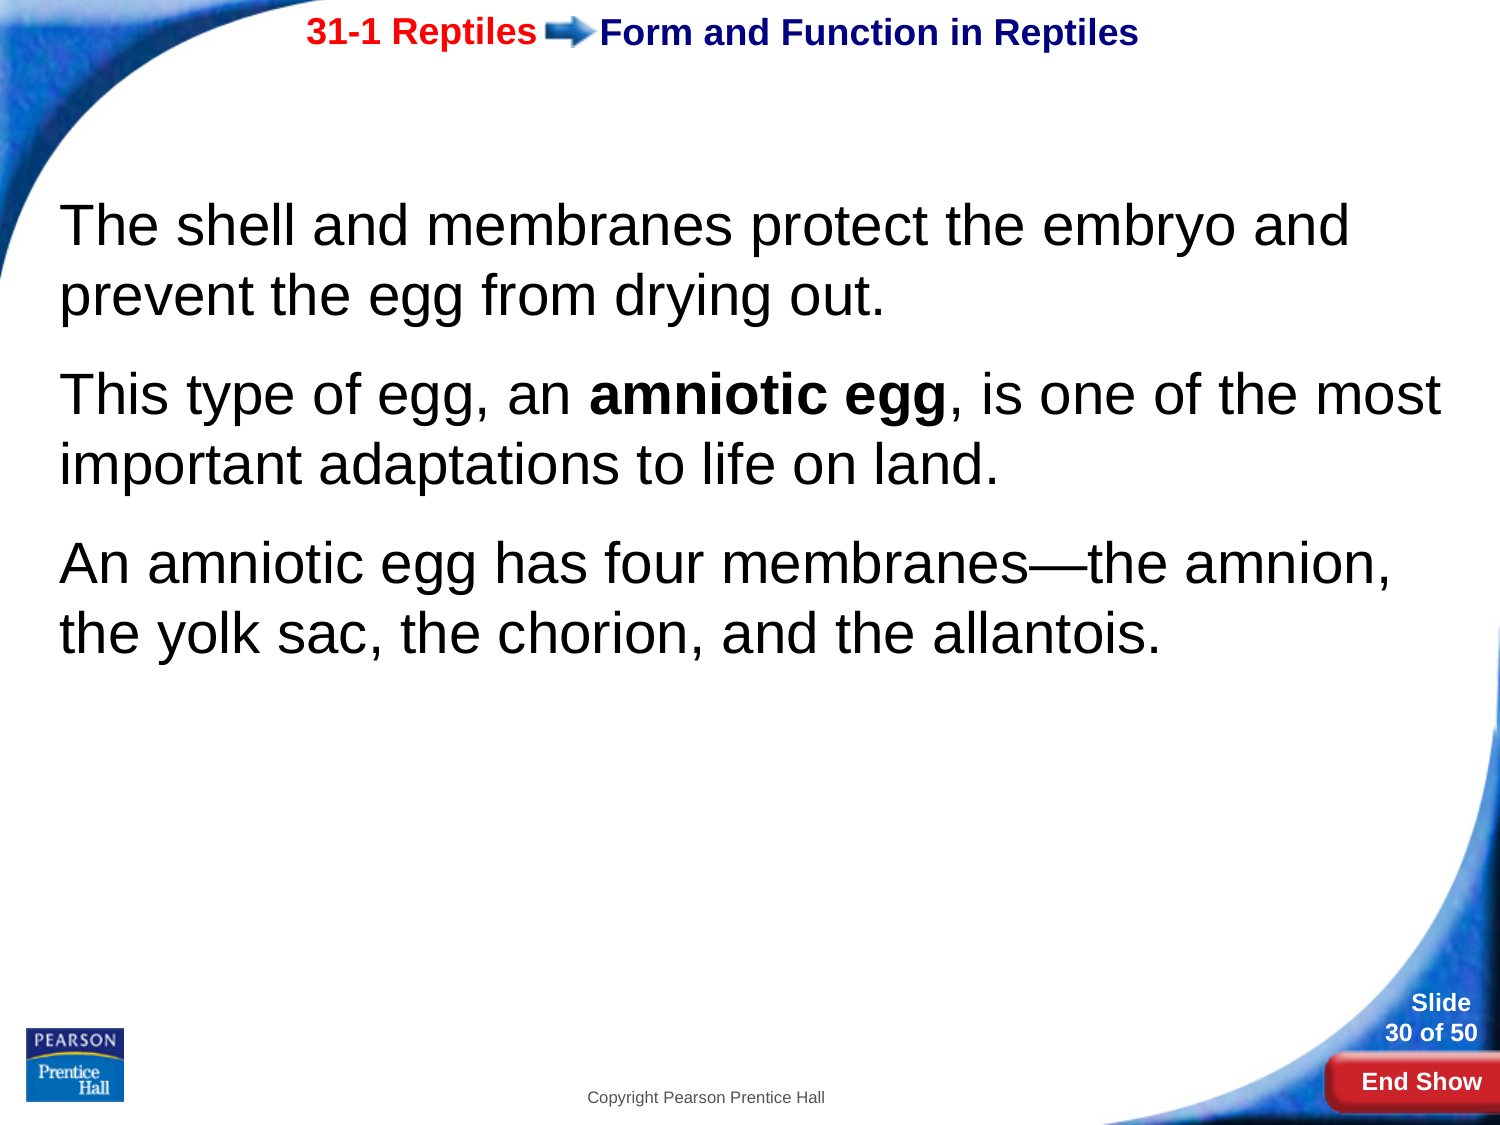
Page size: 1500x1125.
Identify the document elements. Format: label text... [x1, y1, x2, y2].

title Form and Function in Reptiles [584, 0, 1254, 76]
list The shell and membranes protect the embryo and prevent the egg from drying out. This type of egg, an amniotic egg, is one of the most important adaptations to life on land. An amniotic egg has four membranes—the amnion, the yolk sac, the chorion, and the allantois. [44, 179, 1463, 976]
picture [0, 0, 1500, 1125]
footer Copyright Pearson Prentice Hall [468, 1078, 945, 1105]
